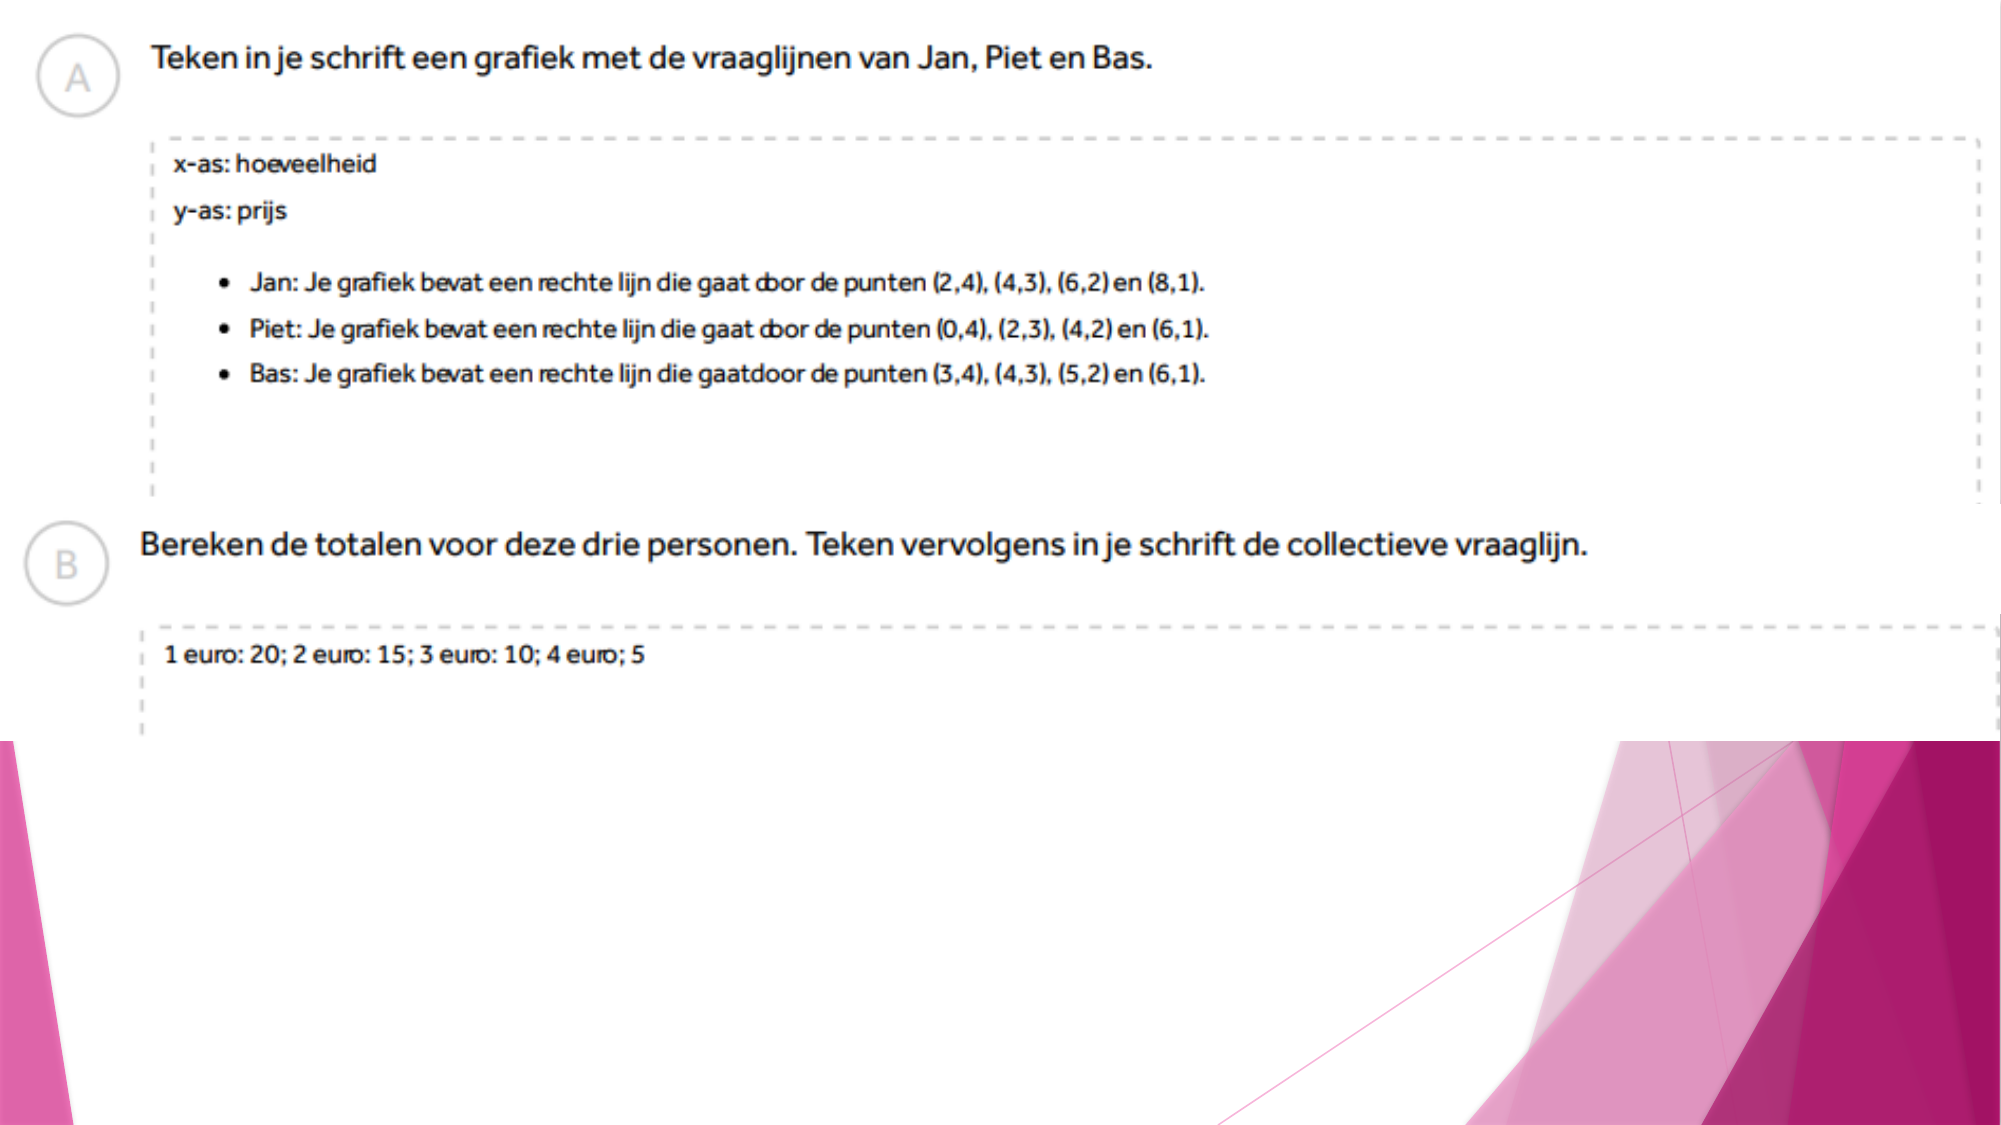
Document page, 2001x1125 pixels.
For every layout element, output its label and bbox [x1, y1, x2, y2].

picture [0, 0, 2001, 741]
